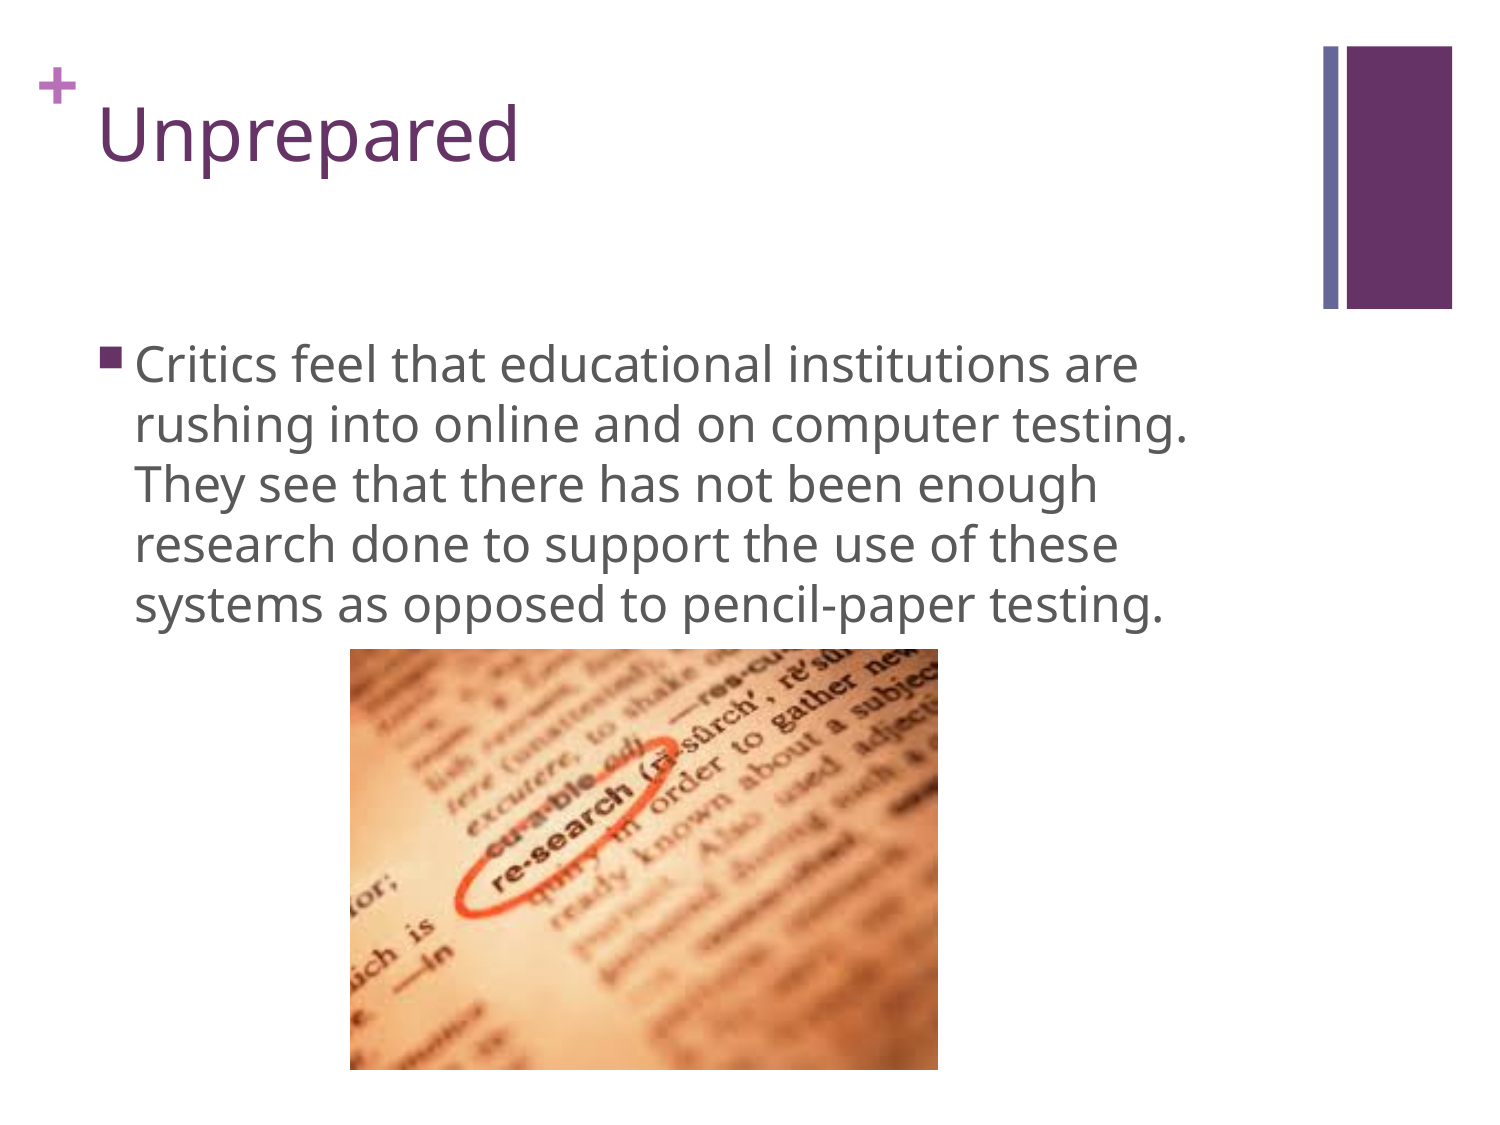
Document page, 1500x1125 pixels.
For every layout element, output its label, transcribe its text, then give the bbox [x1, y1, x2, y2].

picture [349, 649, 938, 1071]
list Critics feel that educational institutions are rushing into online and on computer testing. They see that there has not been enough research done to support the use of these systems as opposed to pencil-paper testing. [81, 324, 1322, 1005]
title Unprepared [81, 79, 1322, 263]
